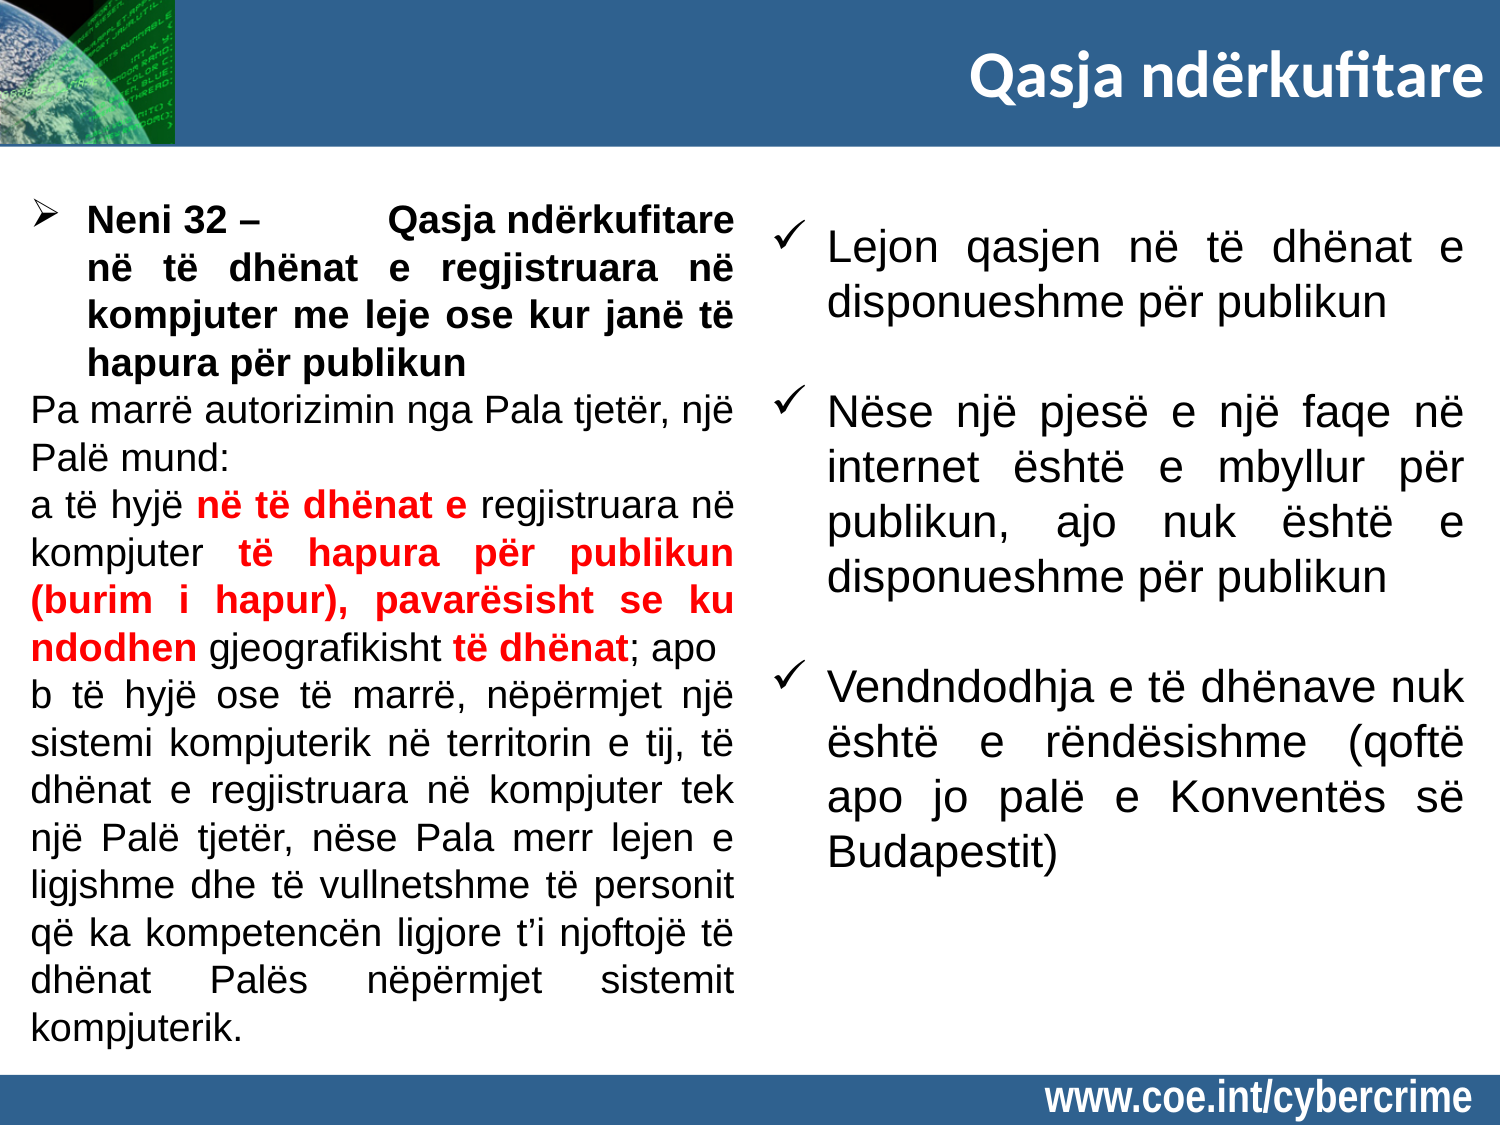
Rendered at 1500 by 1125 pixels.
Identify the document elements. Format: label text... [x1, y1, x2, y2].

text_box [0, 1073, 1030, 1125]
text_box Lejon qasjen në të dhënat e disponueshme për publikun Nëse një pjesë e një faqe në internet është e mbyllur për publikun, ajo nuk është e disponueshme për publikun Vendndodhja e të dhënave nuk është e rëndësishme (qoftë apo jo palë e Konventës së Budapestit) [755, 209, 1480, 884]
text_box Neni 32 – Qasja ndërkufitare në të dhënat e regjistruara në kompjuter me leje ose kur janë të hapura për publikun Pa marrë autorizimin nga Pala tjetër, një Palë mund: a të hyjë në të dhënat e regjistruara në kompjuter të hapura për publikun (burim i hapur), pavarësisht se ku ndodhen gjeografikisht të dhënat; apo b të hyjë ose të marrë, nëpërmjet një sistemi kompjuterik në territorin e tij, të dhënat e regjistruara në kompjuter tek një Palë tjetër, nëse Pala merr lejen e ligjshme dhe të vullnetshme të personit që ka kompetencën ligjore t’i njoftojë të dhënat Palës nëpërmjet sistemit kompjuterik. [15, 186, 750, 1057]
text_box Qasja ndërkufitare [177, 0, 1500, 149]
picture [0, 0, 175, 144]
text_box www.coe.int/cybercrime [1030, 1059, 1500, 1125]
